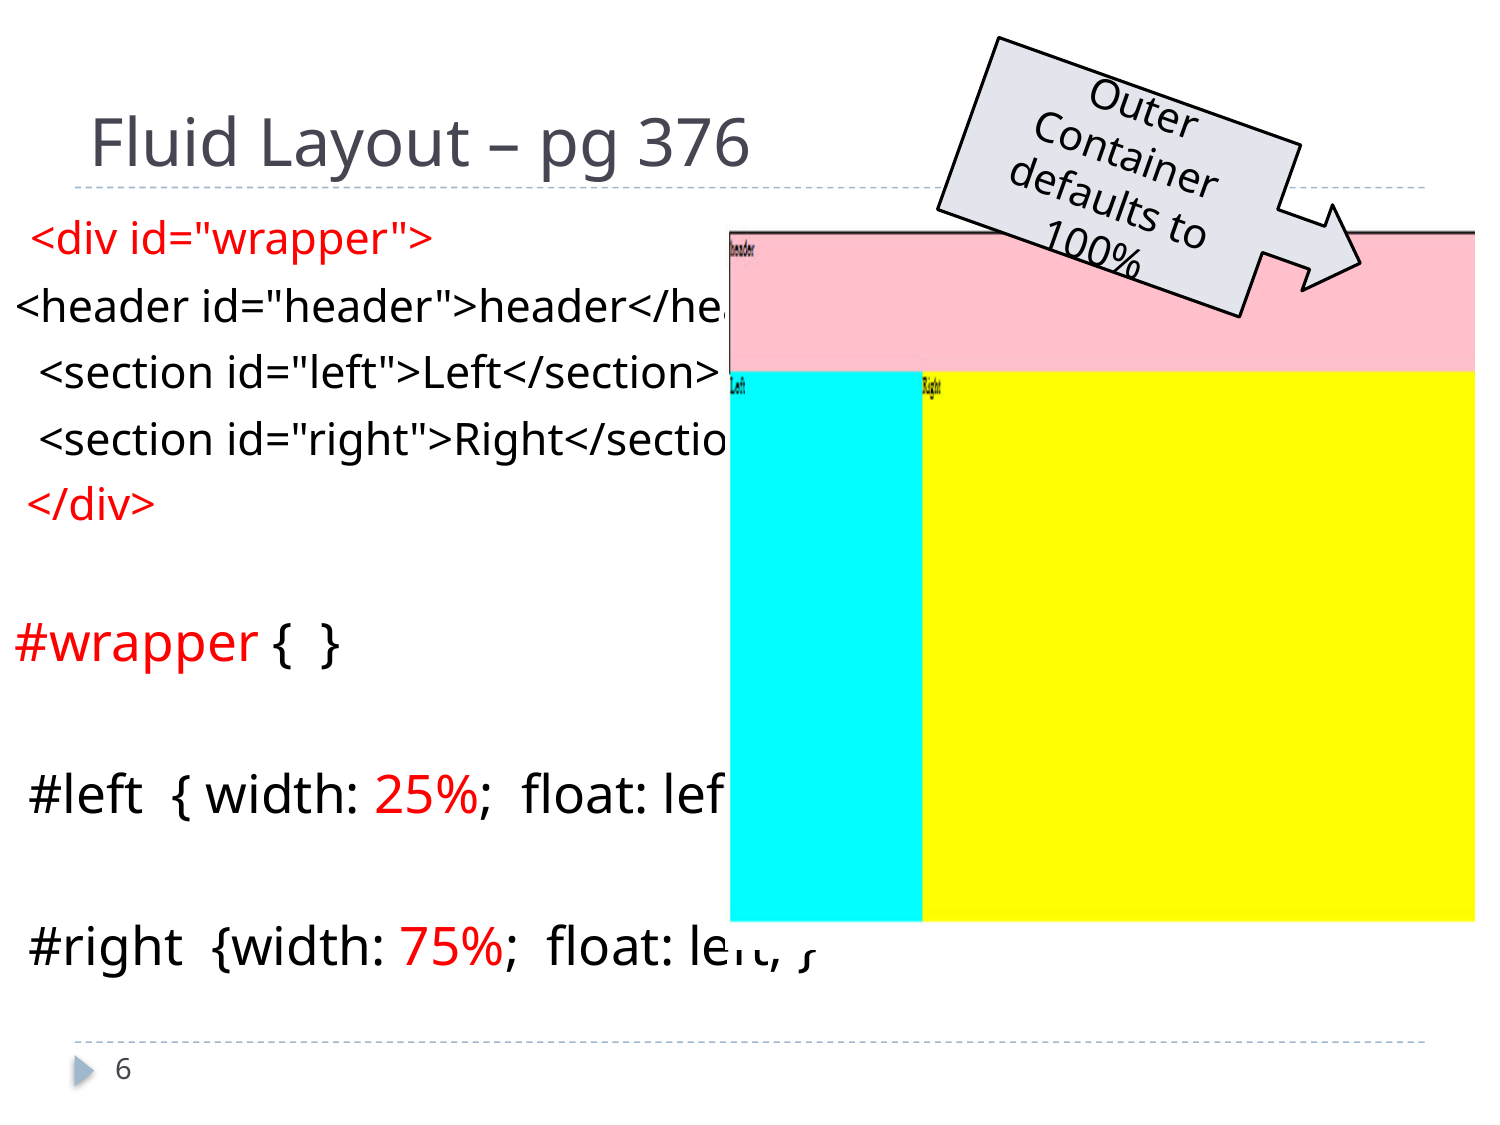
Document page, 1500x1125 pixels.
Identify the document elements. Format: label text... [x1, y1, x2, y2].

list <div id="wrapper"> <header id="header">header</header> <section id="left">Left</section> <section id="right">Right</section> </div> #wrapper { } #left { width: 25%; float: left; } #right {width: 75%; float: left; } [0, 187, 1488, 988]
picture [725, 224, 1476, 951]
title Fluid Layout – pg 376 [75, 24, 1425, 187]
slide_number 6 [100, 1042, 426, 1103]
text_box Outer Container defaults to 100% [936, 35, 1344, 224]
